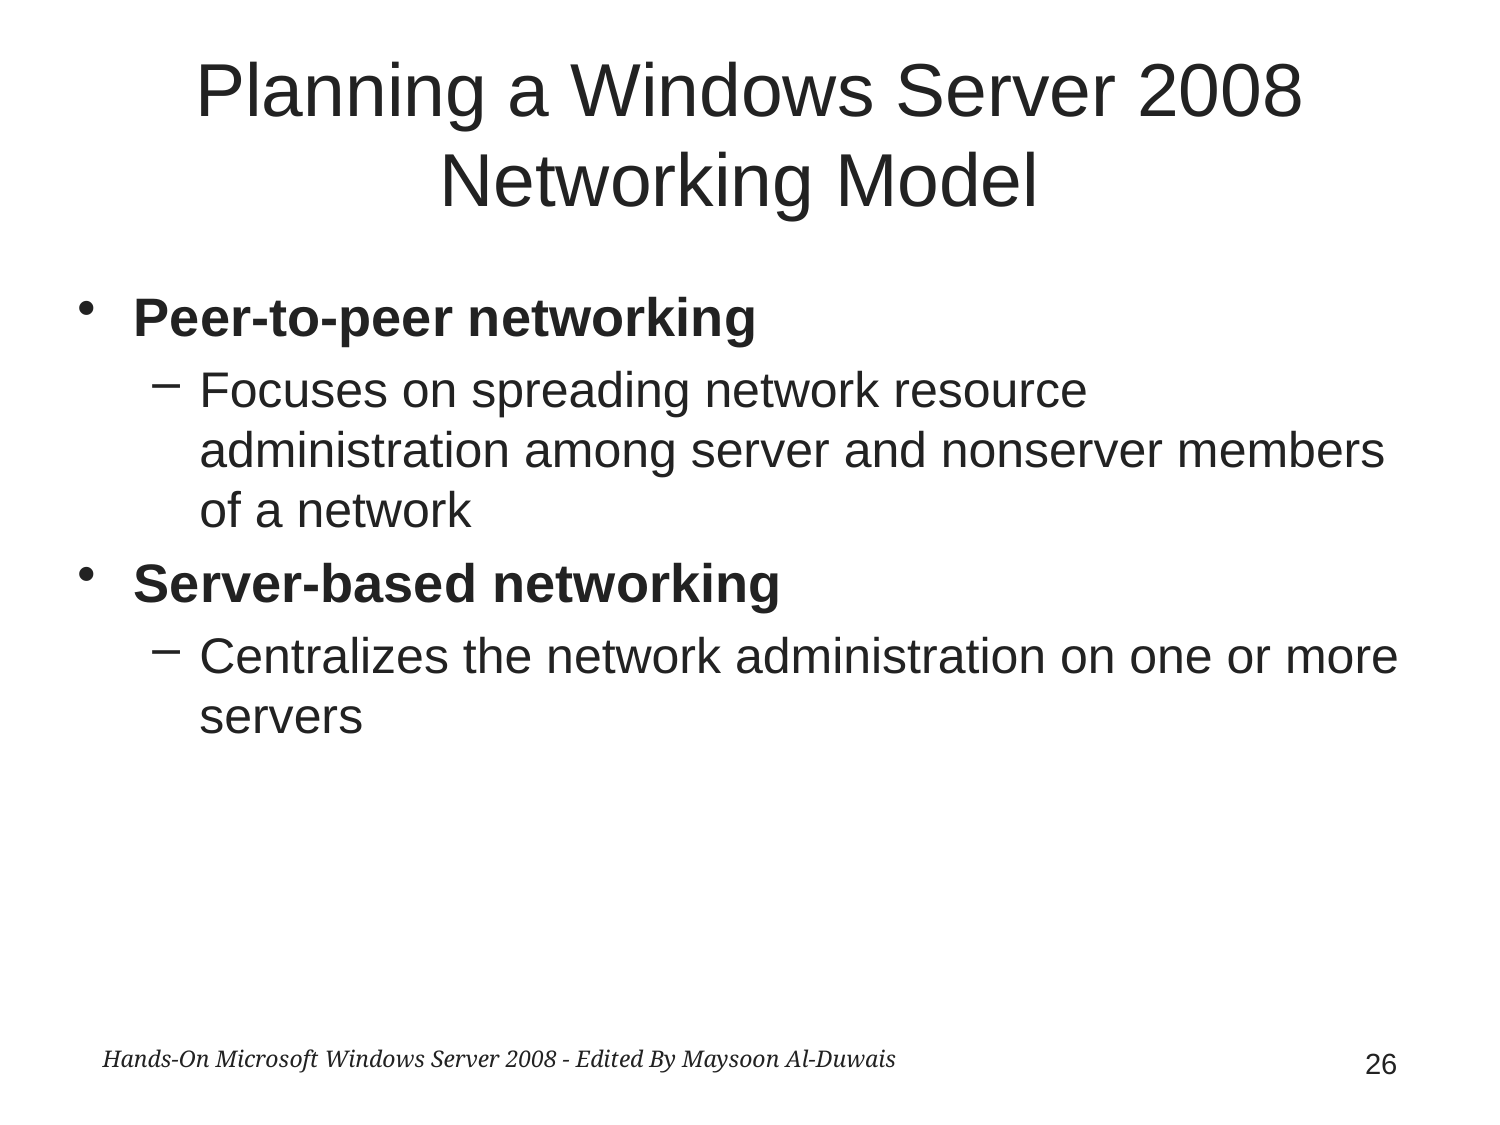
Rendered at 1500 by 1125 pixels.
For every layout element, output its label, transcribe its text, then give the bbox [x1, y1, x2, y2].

title Planning a Windows Server 2008 Networking Model [87, 37, 1413, 226]
footer Hands-On Microsoft Windows Server 2008 - Edited By Maysoon Al-Duwais [87, 1037, 1051, 1101]
list Peer-to-peer networking Focuses on spreading network resource administration among server and nonserver members of a network Server-based networking Centralizes the network administration on one or more servers [62, 274, 1426, 1026]
slide_number 26 [1074, 1037, 1413, 1101]
